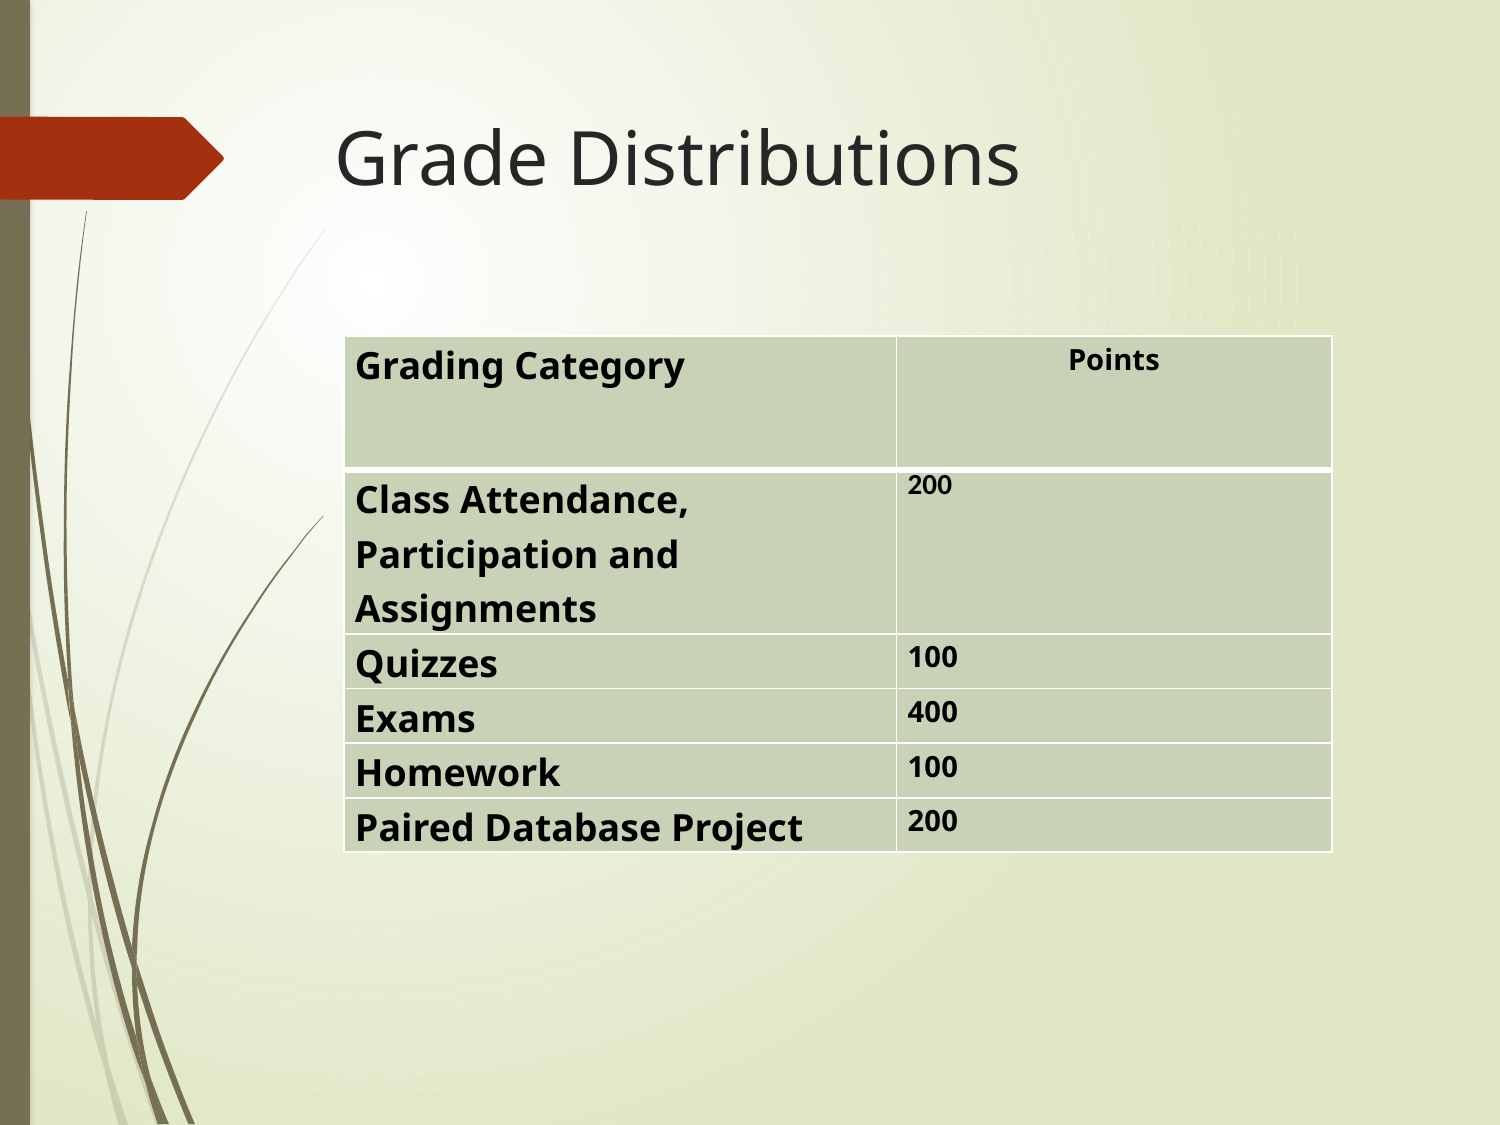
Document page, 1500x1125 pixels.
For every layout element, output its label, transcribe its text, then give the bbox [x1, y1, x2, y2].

table_cell 200 [897, 473, 1331, 633]
table_cell 200 [897, 799, 1331, 851]
table_cell Quizzes [345, 635, 896, 688]
table_header Grading Category [345, 337, 896, 467]
table_cell 100 [897, 744, 1331, 797]
list [318, 350, 1400, 970]
table_cell 400 [897, 689, 1331, 742]
title Grade Distributions [319, 102, 1400, 313]
table_cell Paired Database Project [345, 799, 896, 851]
table_cell 100 [897, 635, 1331, 688]
table_header Points [897, 337, 1331, 467]
table_cell Exams [345, 689, 896, 742]
table_cell Class Attendance, Participation and Assignments [345, 473, 896, 633]
table_cell Homework [345, 744, 896, 797]
